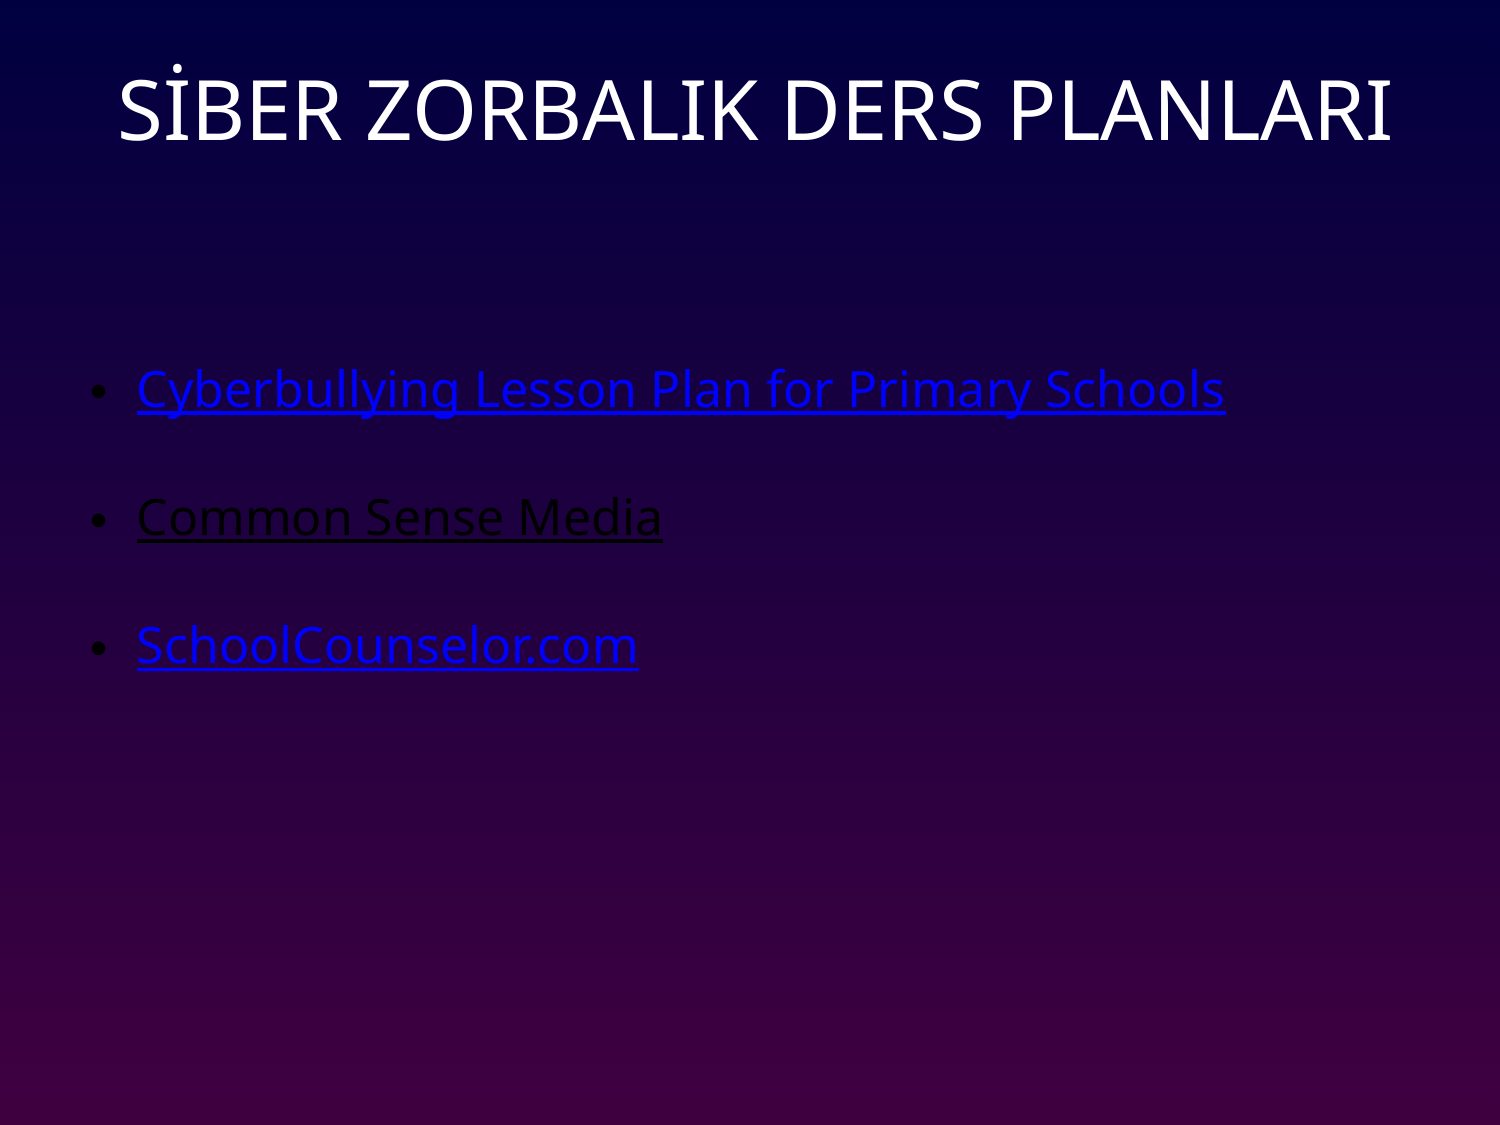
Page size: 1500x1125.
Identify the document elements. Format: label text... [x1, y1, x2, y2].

text_box SİBER ZORBALIK DERS PLANLARI [74, 50, 1438, 165]
text_box Cyberbullying Lesson Plan for Primary Schools Common Sense Media SchoolCounselor.com [74, 349, 1438, 870]
